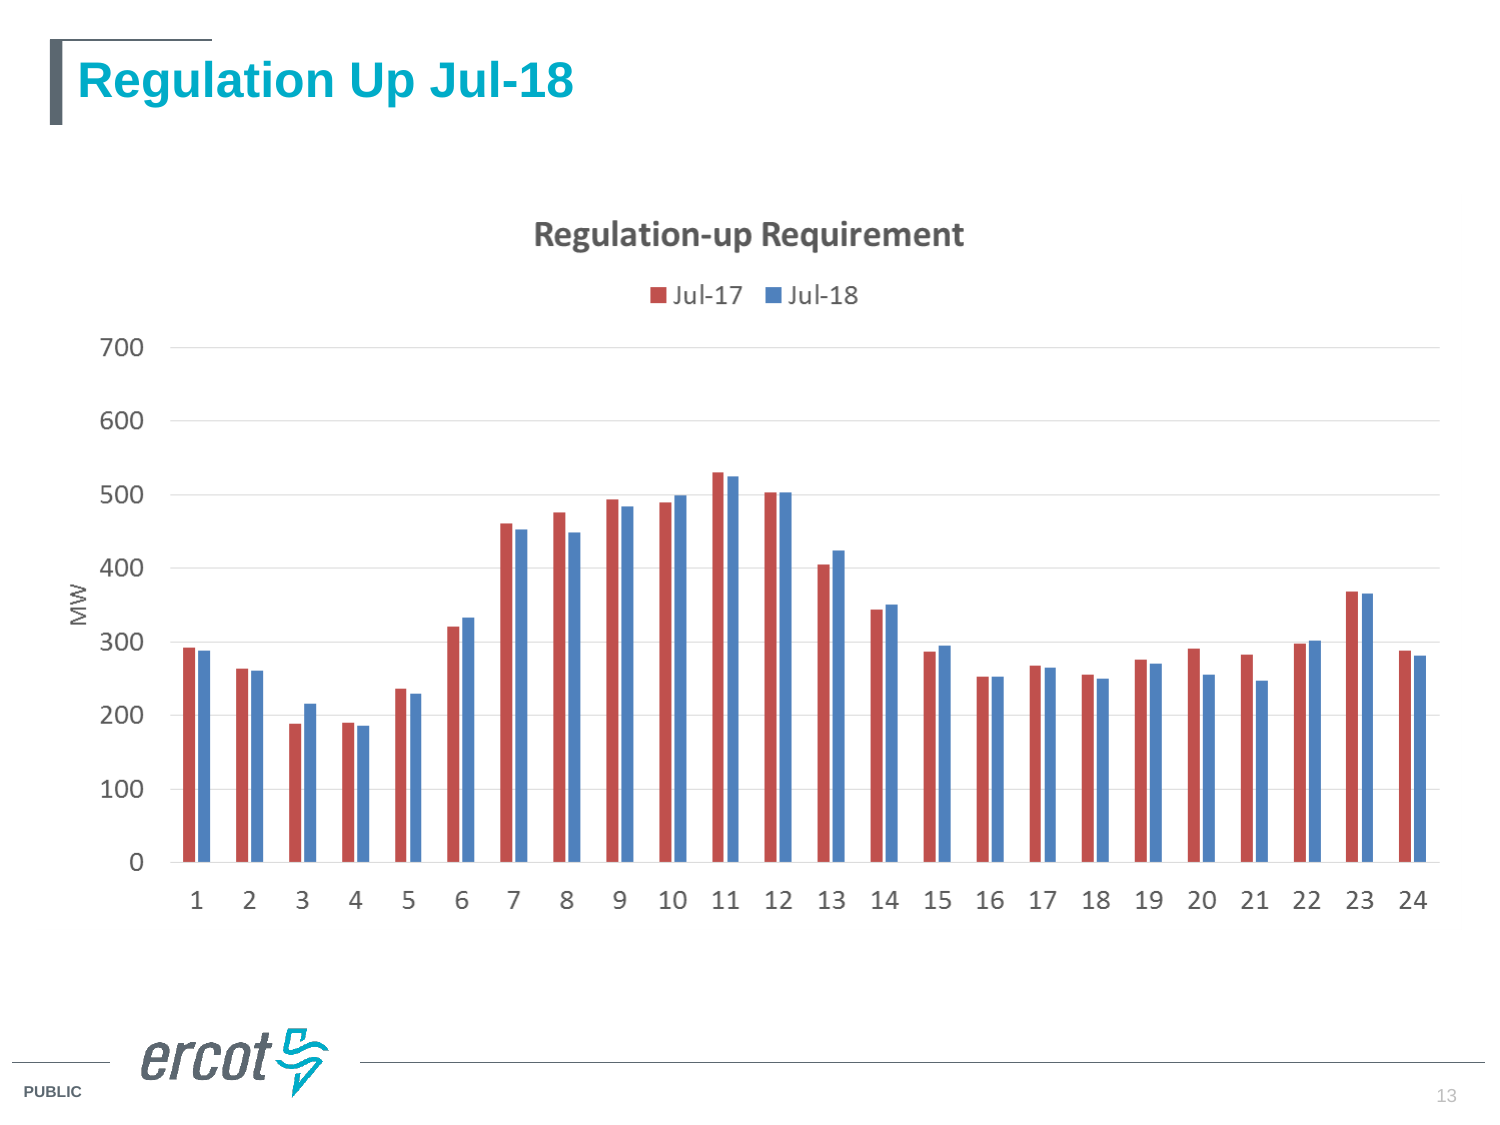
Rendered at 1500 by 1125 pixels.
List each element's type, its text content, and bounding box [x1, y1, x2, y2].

title Regulation Up Jul-18 [62, 39, 1450, 125]
picture [137, 1024, 332, 1100]
picture [36, 194, 1464, 931]
